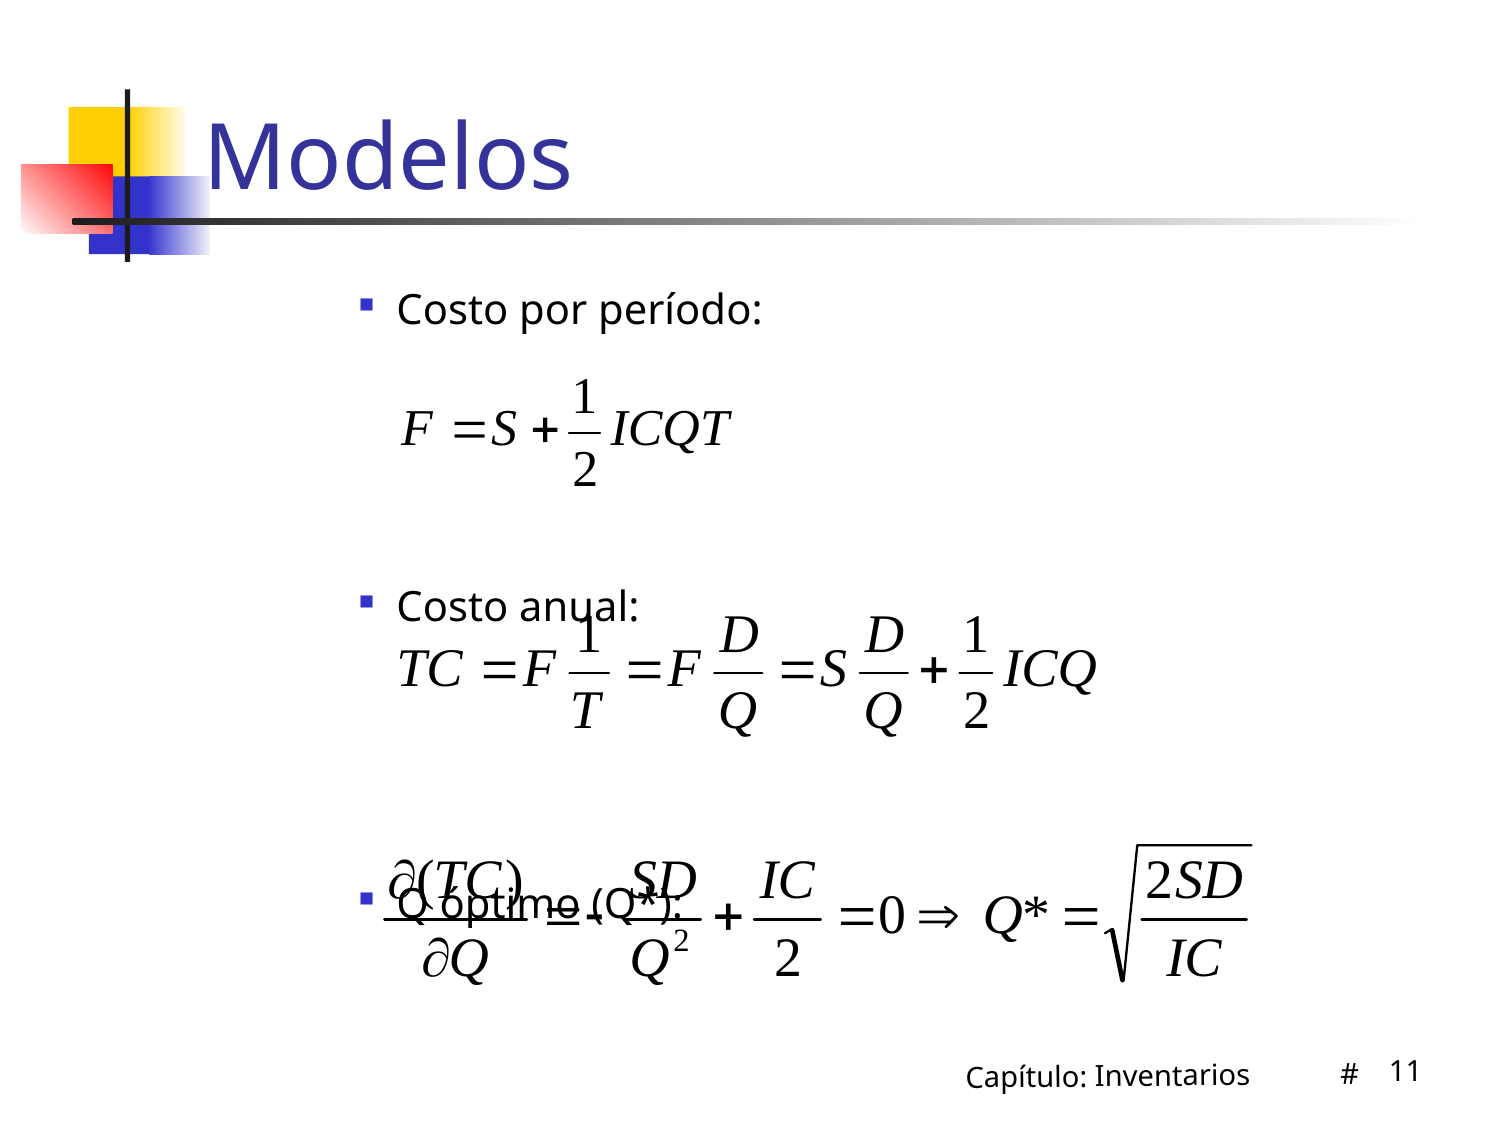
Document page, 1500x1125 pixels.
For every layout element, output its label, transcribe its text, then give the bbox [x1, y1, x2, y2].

list Costo por período: Costo anual: Q óptimo (Q*): [193, 274, 1470, 1007]
title Modelos [188, 27, 1468, 216]
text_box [374, 830, 1263, 999]
slide_number 11 [1124, 1024, 1438, 1101]
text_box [391, 600, 1107, 751]
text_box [391, 363, 742, 498]
footer Capítulo: Inventarios # [923, 1028, 1402, 1108]
